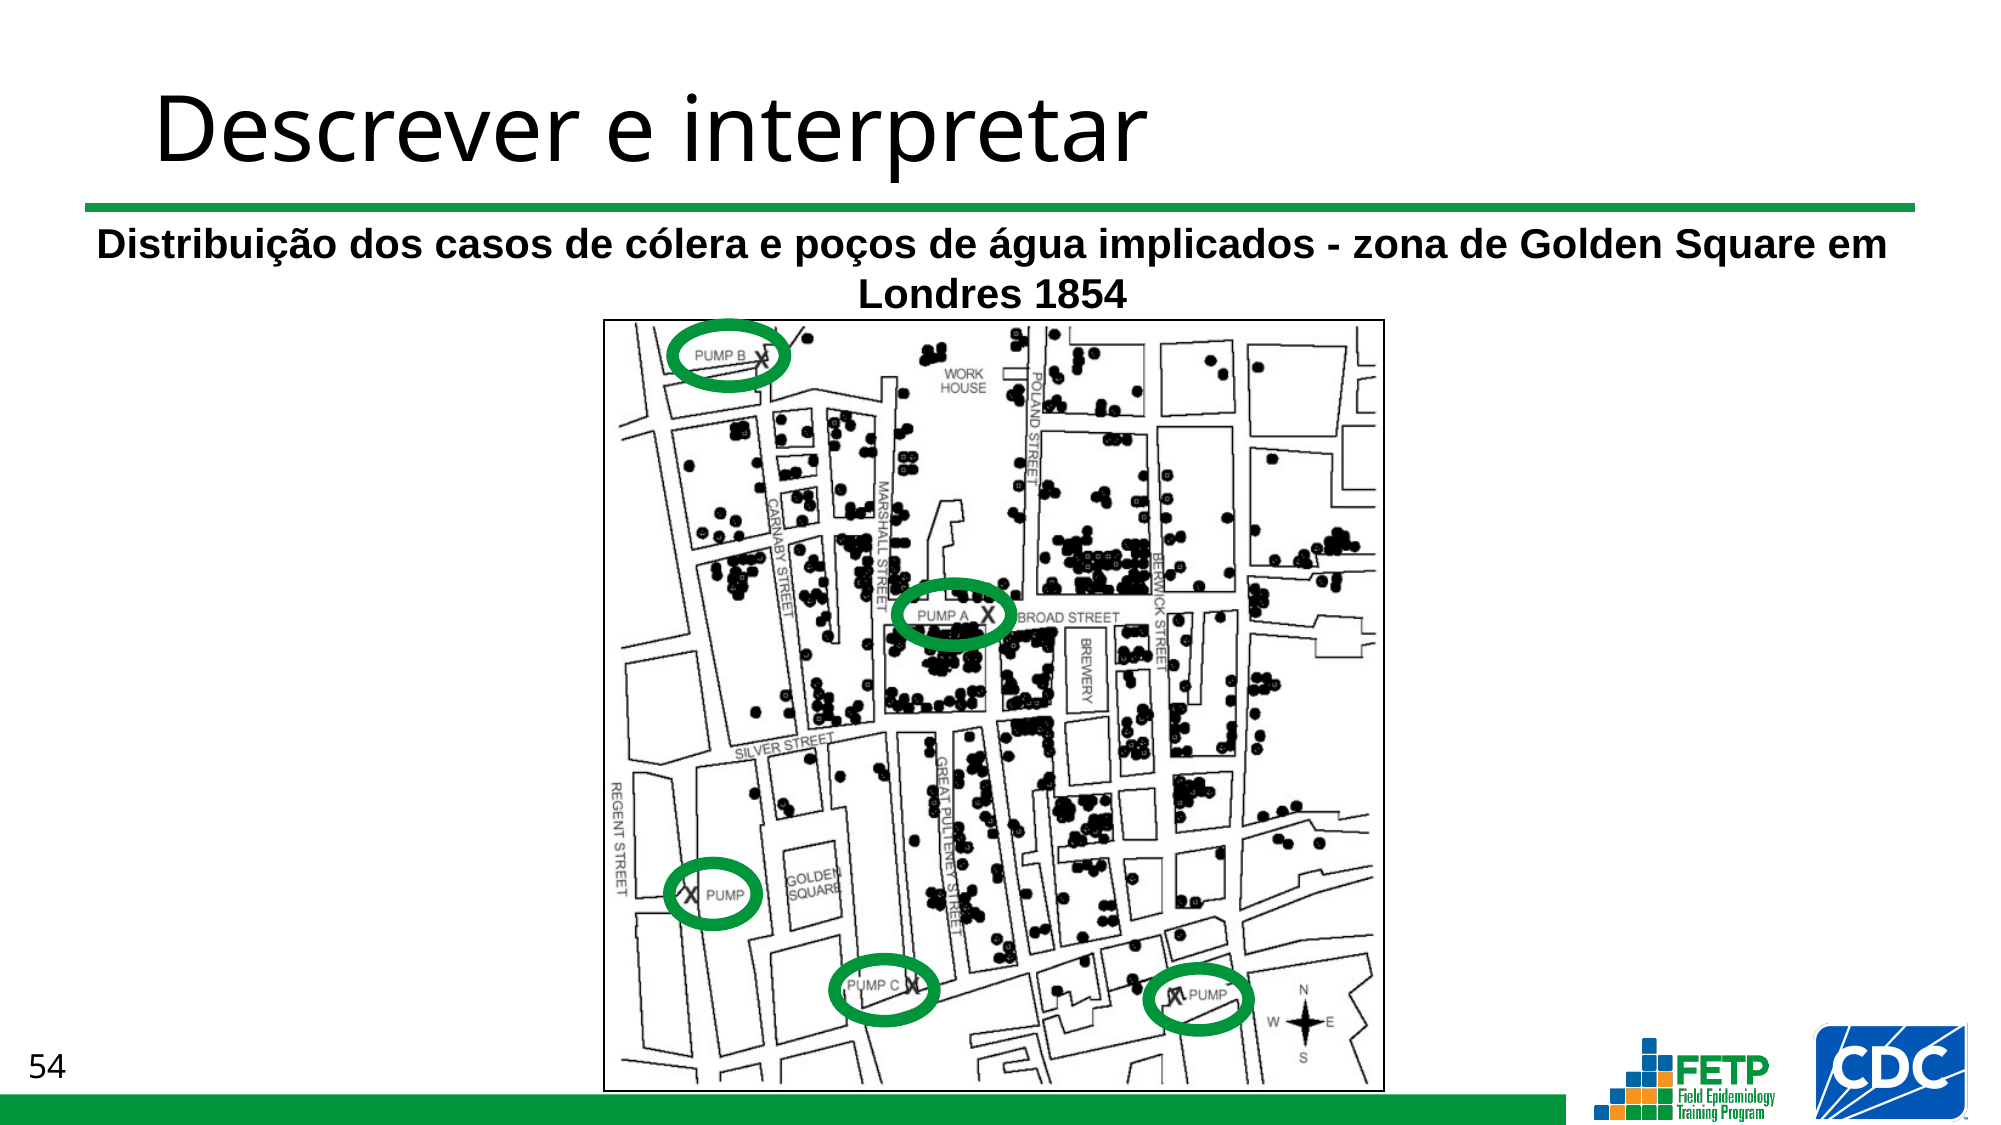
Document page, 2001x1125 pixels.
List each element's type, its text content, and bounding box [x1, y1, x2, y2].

title Descrever e interpretar [137, 75, 1863, 207]
picture [1813, 1023, 1968, 1122]
text_box Distribuição dos casos de cólera e poços de água implicados - zona de Golden Square em Londres 1854 [64, 209, 1921, 325]
picture [604, 320, 1384, 1090]
picture [1594, 1038, 1775, 1122]
